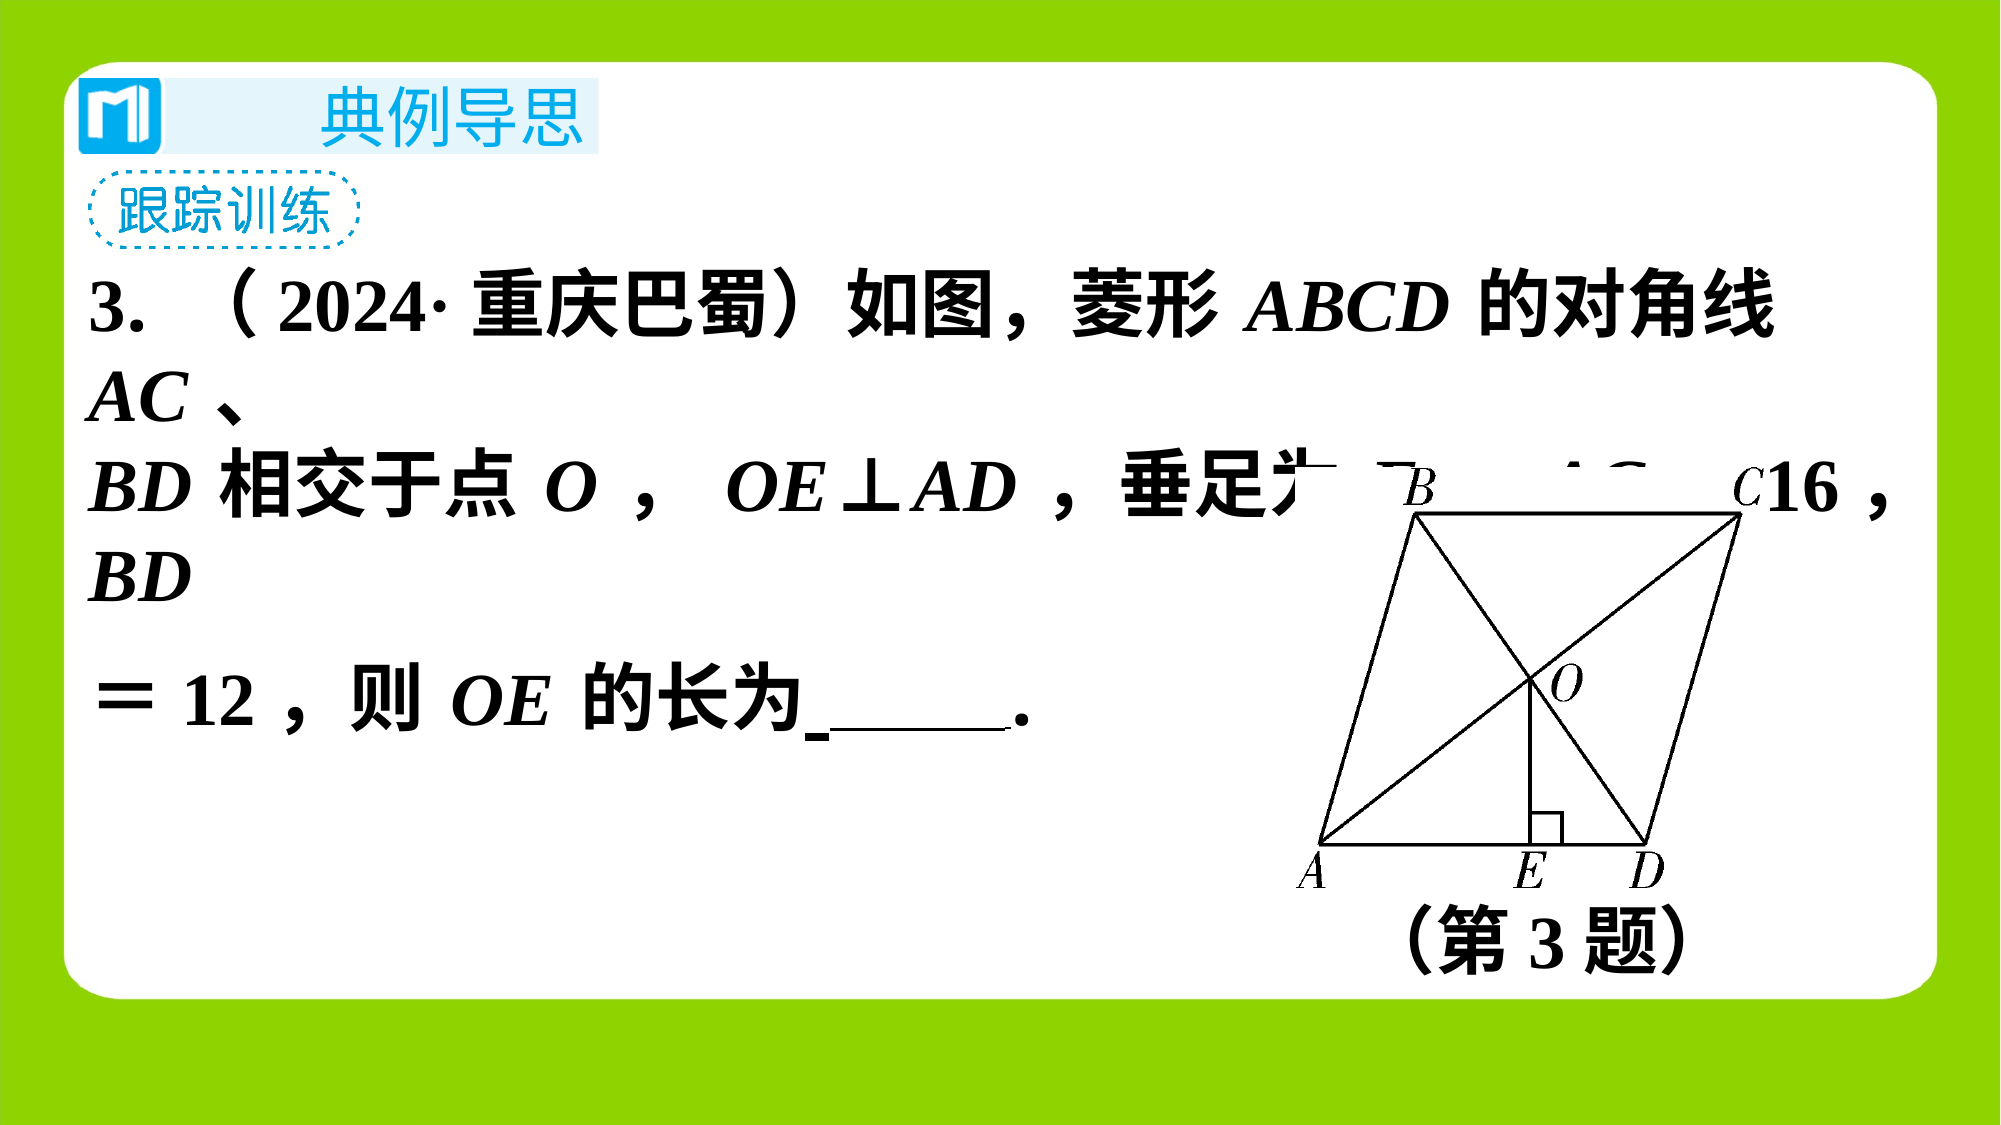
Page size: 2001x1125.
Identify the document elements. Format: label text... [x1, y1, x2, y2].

picture [0, 0, 2001, 1125]
text_box 3. （2024·重庆巴蜀）如图，菱形ABCD的对角线AC、 BD相交于点O，OE⊥AD，垂足为E，AC＝16，BD ＝12，则OE的长为 ⁠. [88, 256, 1974, 570]
text_box [88, 164, 363, 242]
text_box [1295, 467, 1764, 985]
